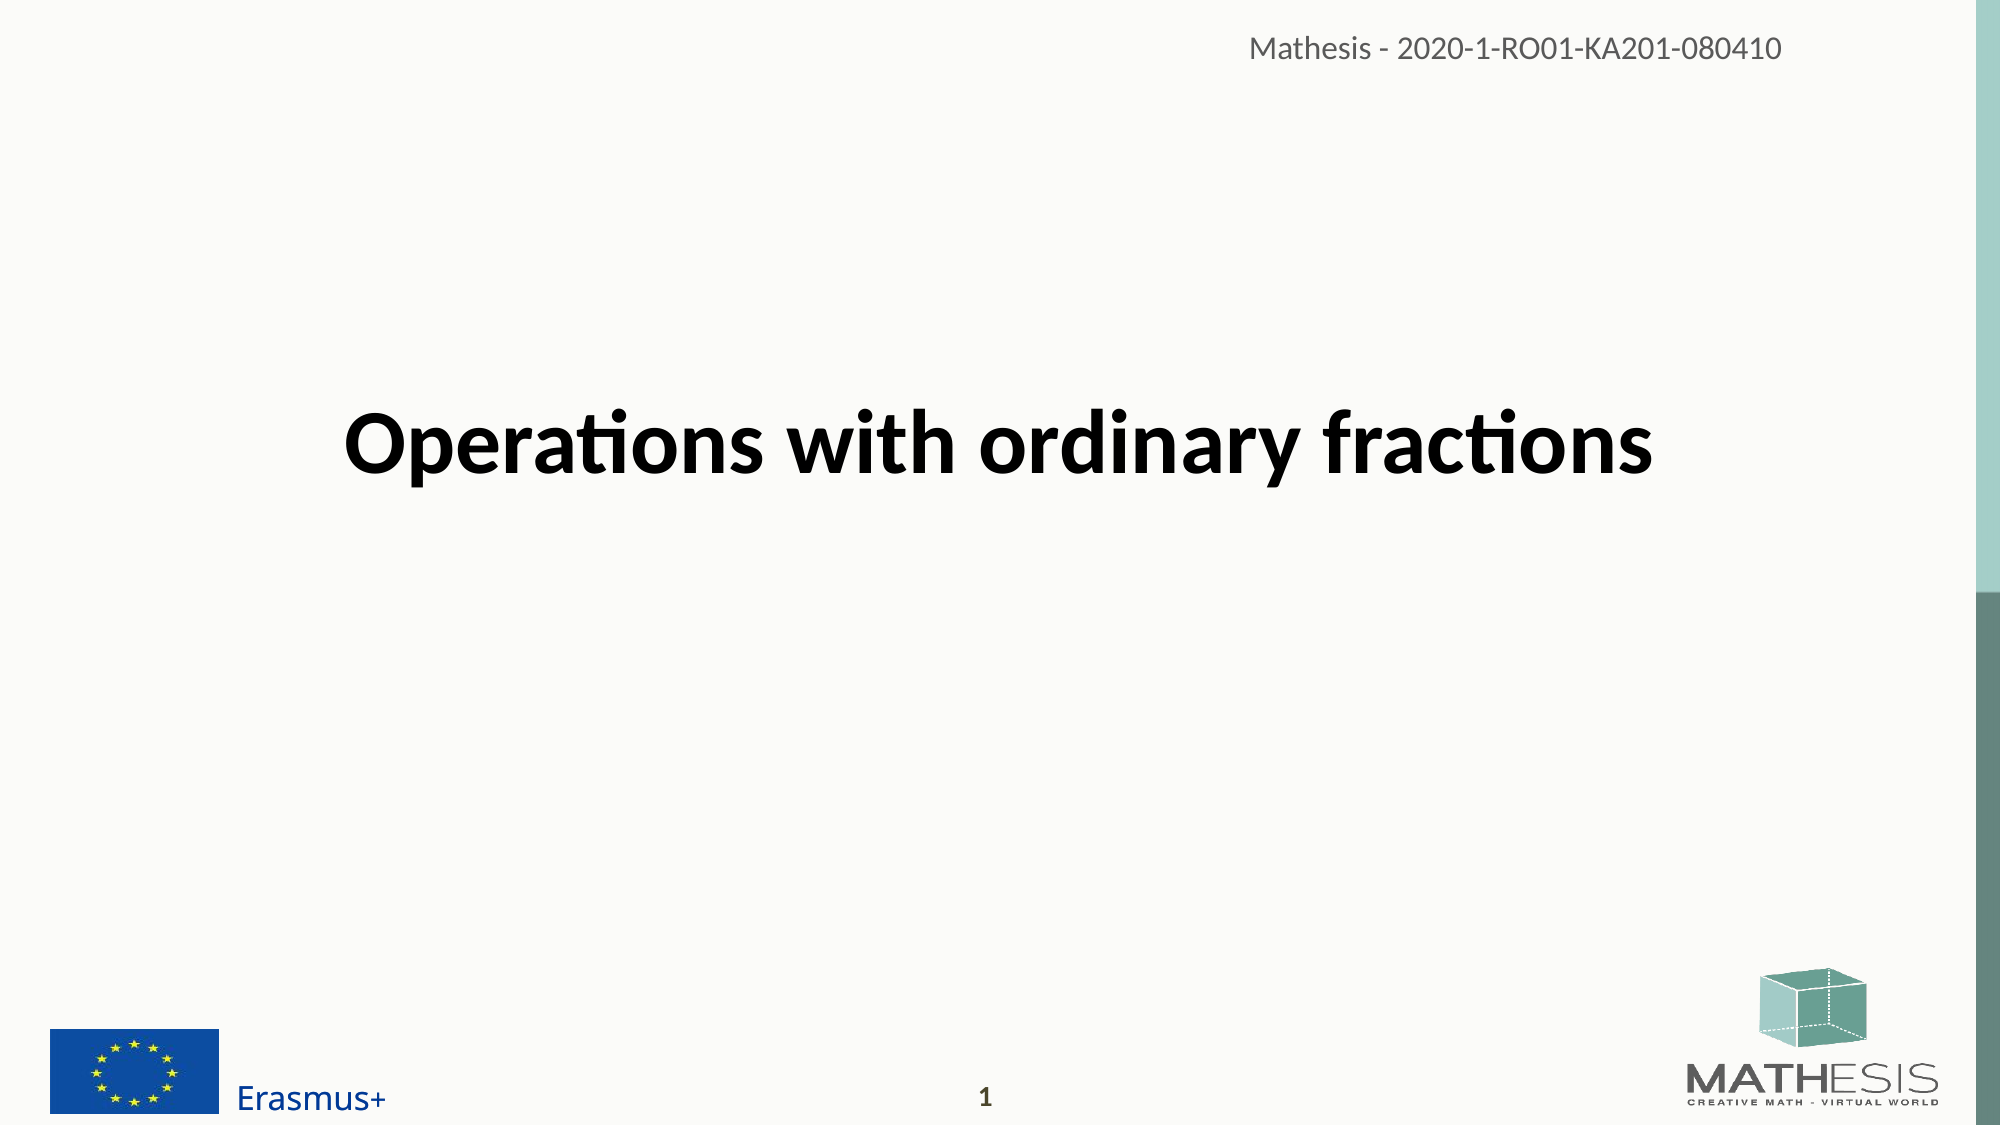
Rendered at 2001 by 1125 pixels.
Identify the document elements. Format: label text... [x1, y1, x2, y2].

title Operations with ordinary fractions [99, 375, 1900, 563]
picture [50, 1029, 219, 1114]
